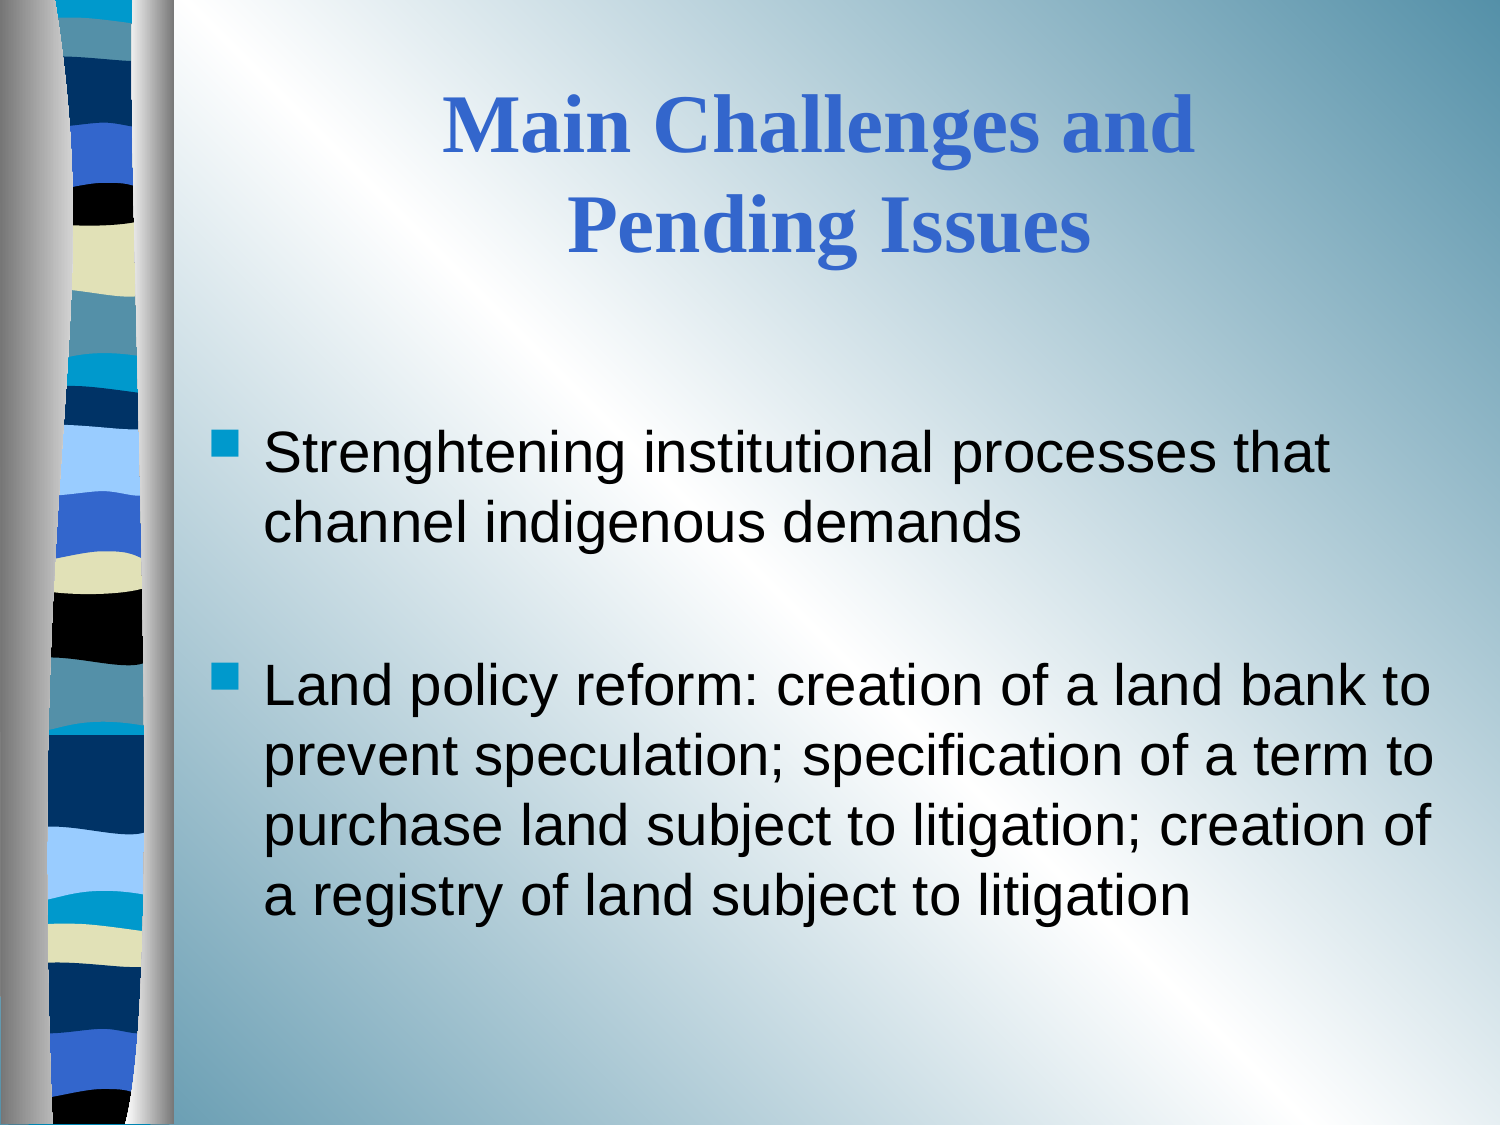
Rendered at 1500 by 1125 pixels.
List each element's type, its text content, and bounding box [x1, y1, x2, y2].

title Main Challenges and Pending Issues [192, 74, 1468, 263]
list Strenghtening institutional processes that channel indigenous demands Land policy reform: creation of a land bank to prevent speculation; specification of a term to purchase land subject to litigation; creation of a registry of land subject to litigation [192, 324, 1468, 1001]
